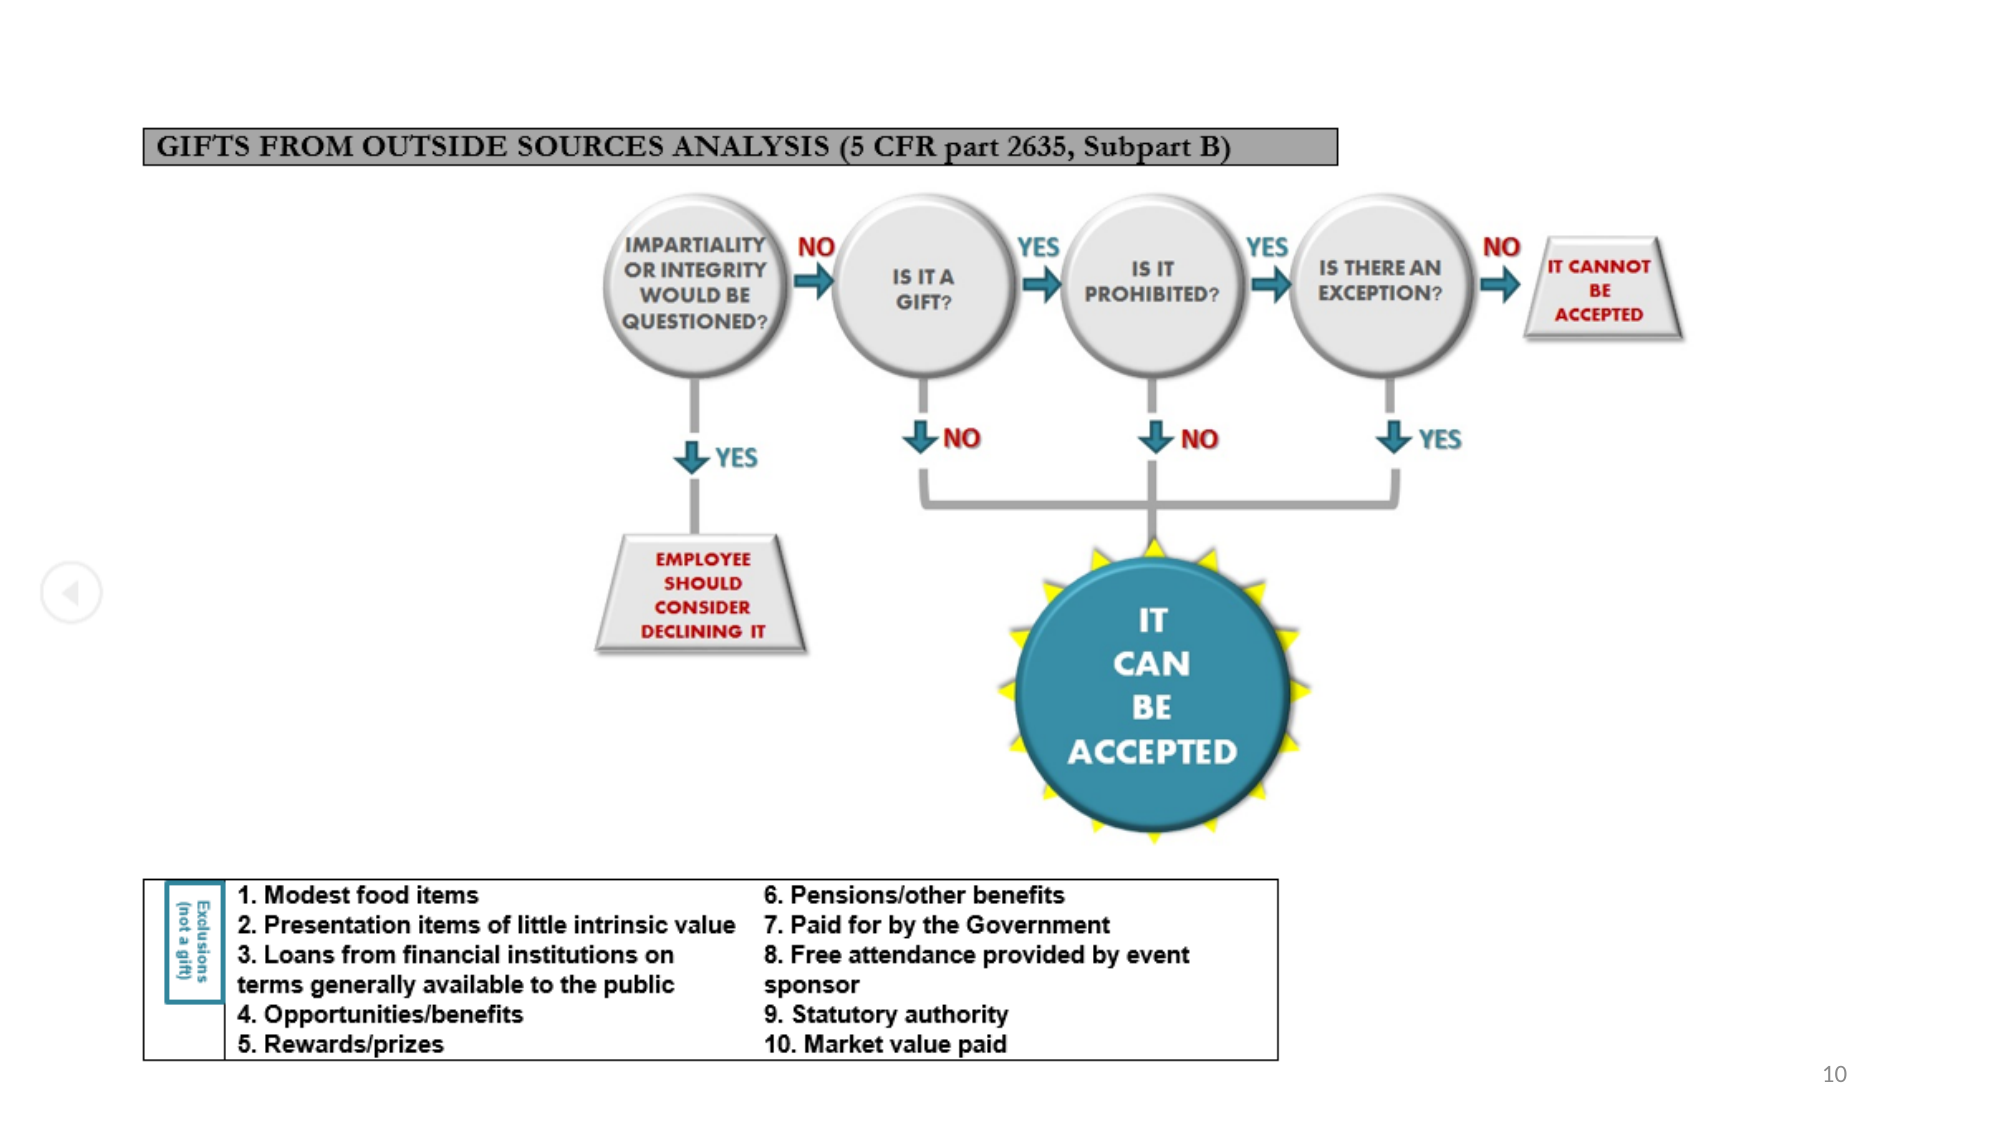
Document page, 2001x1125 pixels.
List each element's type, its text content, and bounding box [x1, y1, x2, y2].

slide_number 10 [1763, 1042, 1863, 1103]
picture [14, 94, 1763, 1103]
